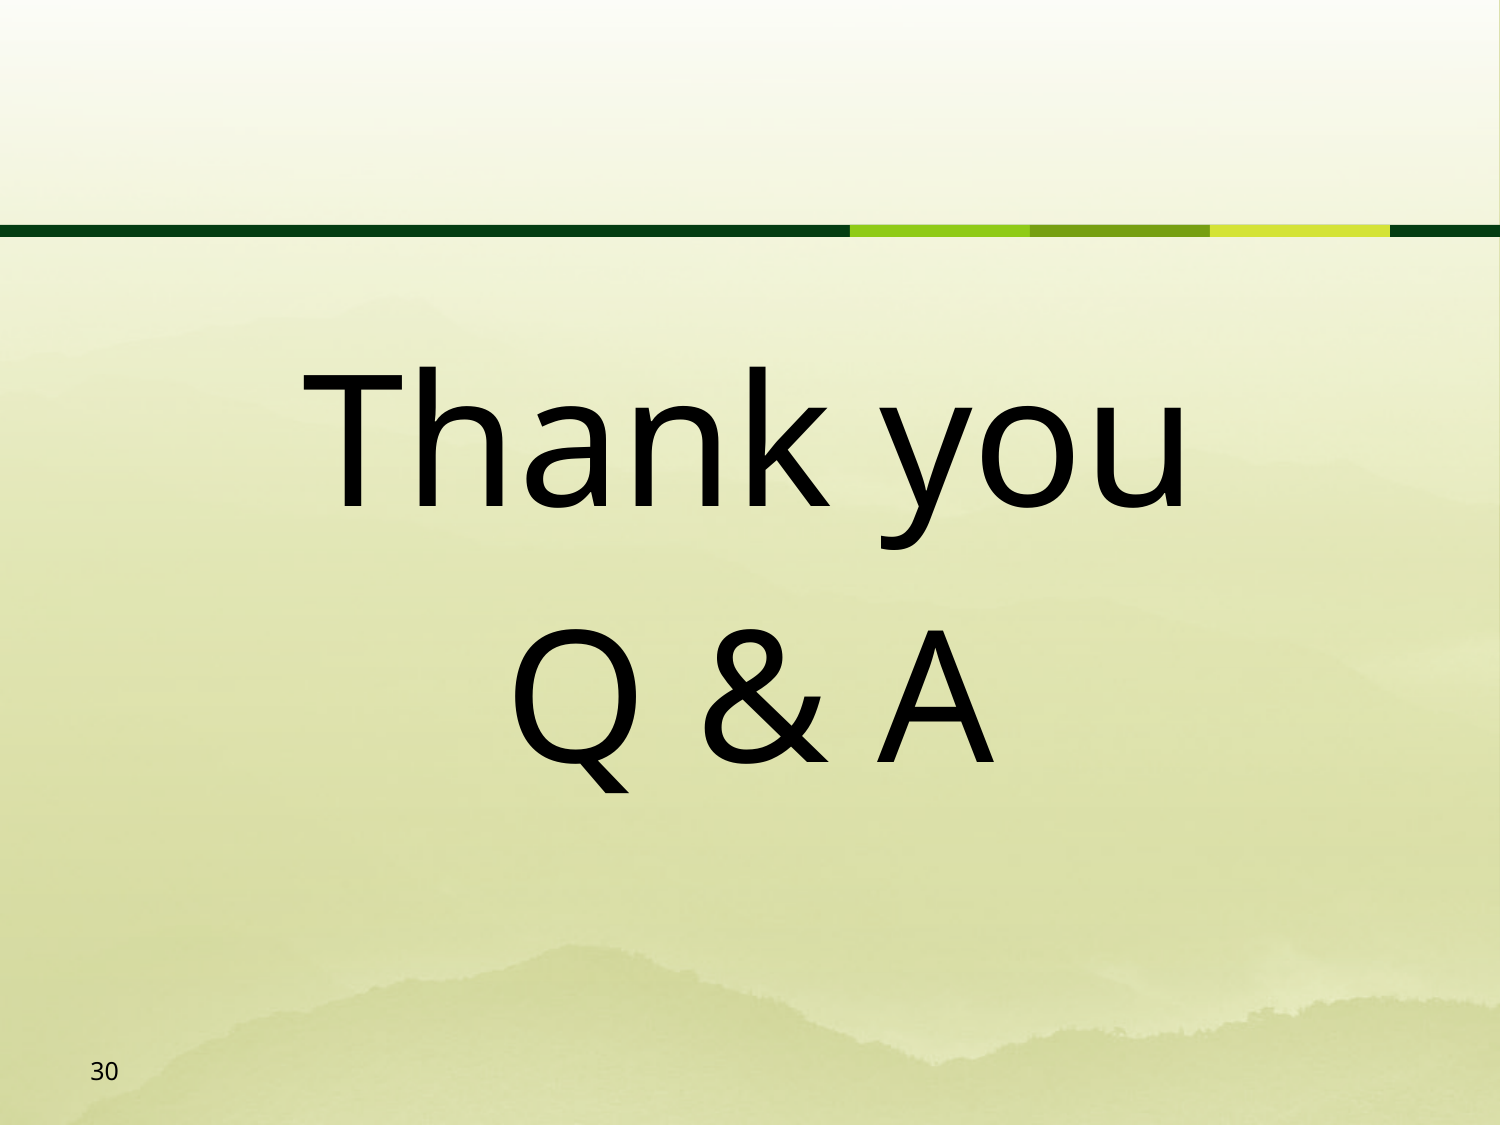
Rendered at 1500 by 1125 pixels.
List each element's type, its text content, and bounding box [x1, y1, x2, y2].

list Thank you Q & A [75, 117, 1425, 1005]
slide_number 30 [75, 1042, 426, 1103]
